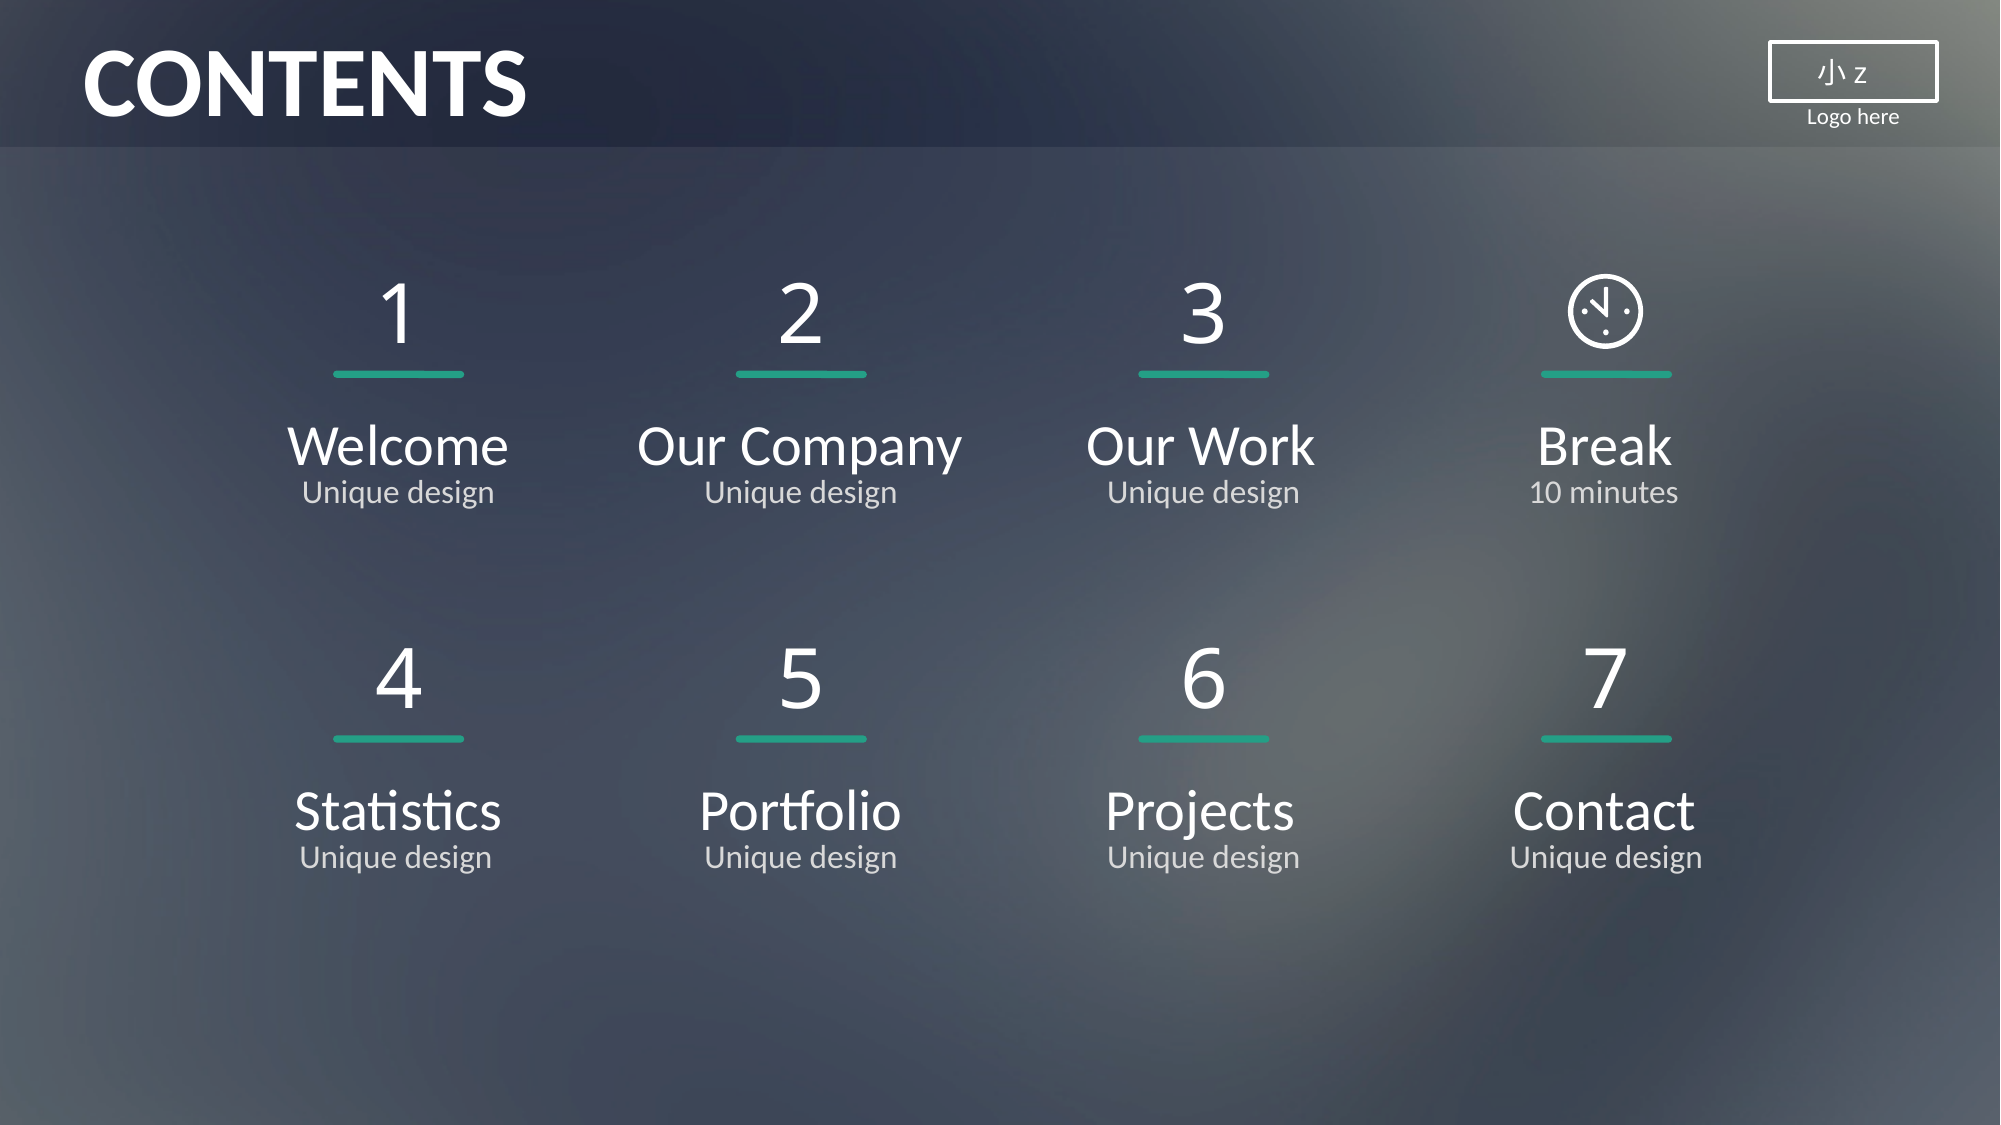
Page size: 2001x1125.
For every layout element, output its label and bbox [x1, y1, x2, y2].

text_box [1493, 764, 1720, 884]
text_box [1088, 764, 1317, 884]
text_box [1512, 399, 1702, 519]
text_box [1567, 273, 1644, 350]
text_box [620, 399, 981, 519]
text_box [1769, 41, 1938, 138]
text_box [1070, 399, 1333, 519]
text_box [277, 764, 533, 884]
picture [0, 0, 2000, 1125]
text_box [683, 764, 920, 884]
text_box [271, 399, 527, 519]
